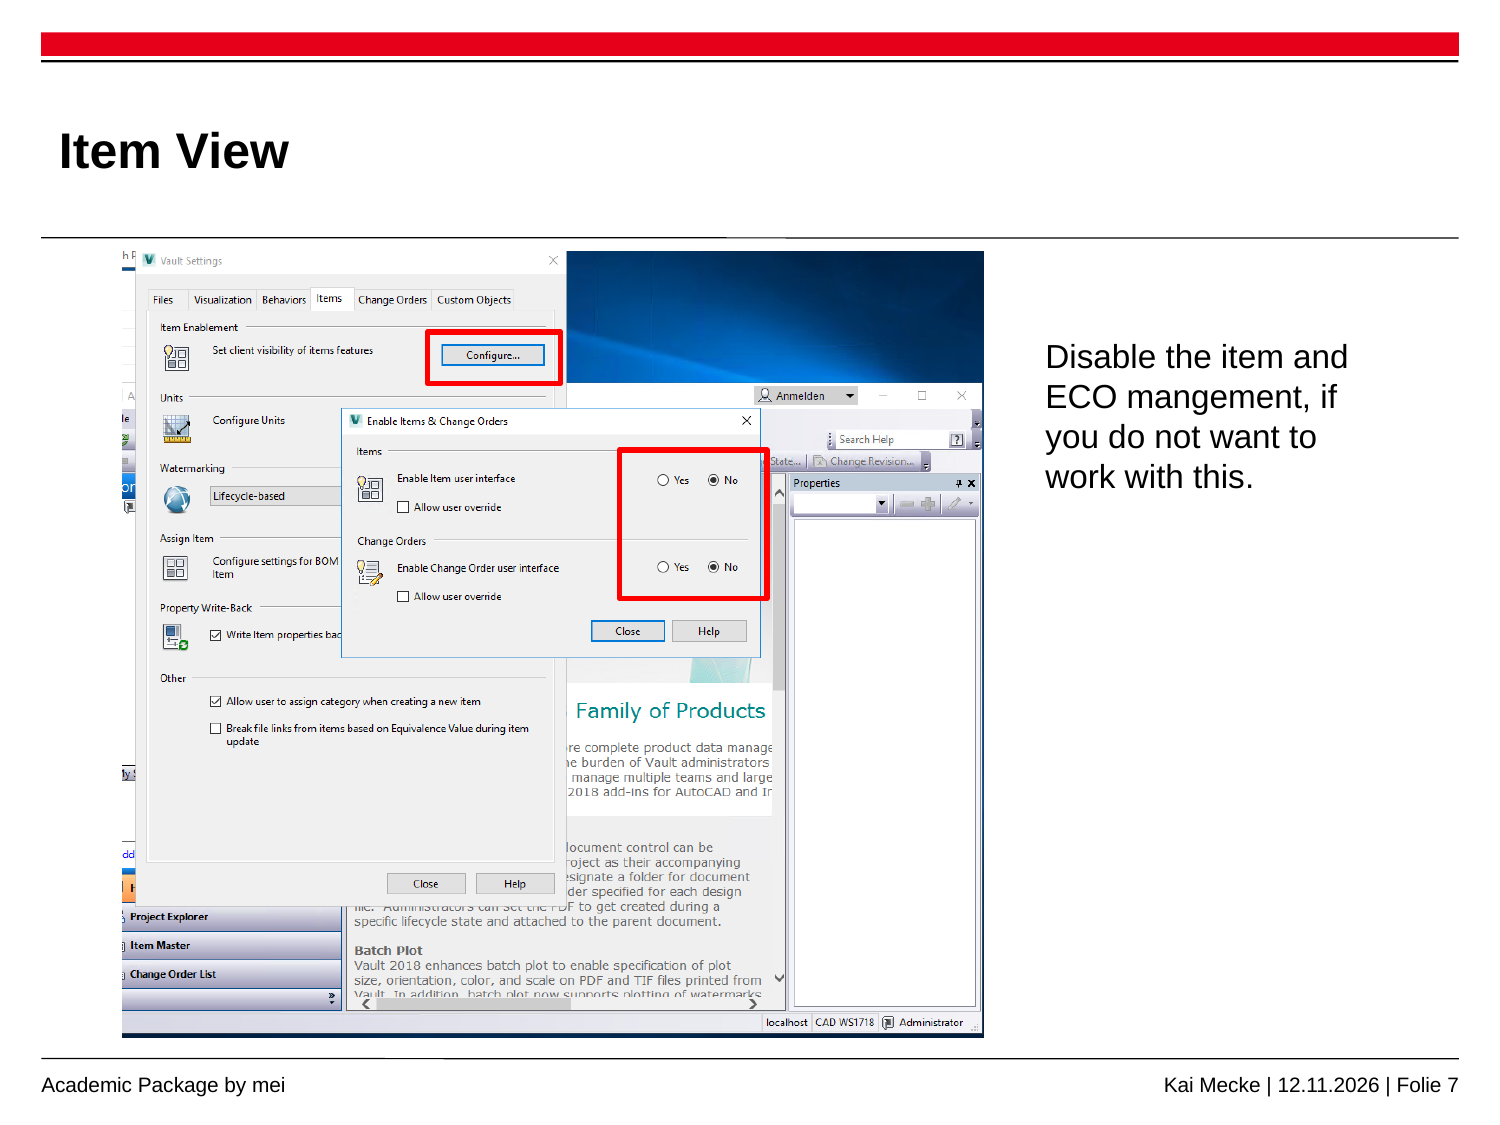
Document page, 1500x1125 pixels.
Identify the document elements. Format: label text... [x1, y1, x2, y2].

text_box Disable the item and ECO mangement, if you do not want to work with this. [1028, 326, 1372, 727]
title Item View [58, 79, 1187, 218]
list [122, 251, 984, 1038]
footer Kai Mecke | 21.11.2017 | Folie 7 [1084, 1071, 1459, 1106]
